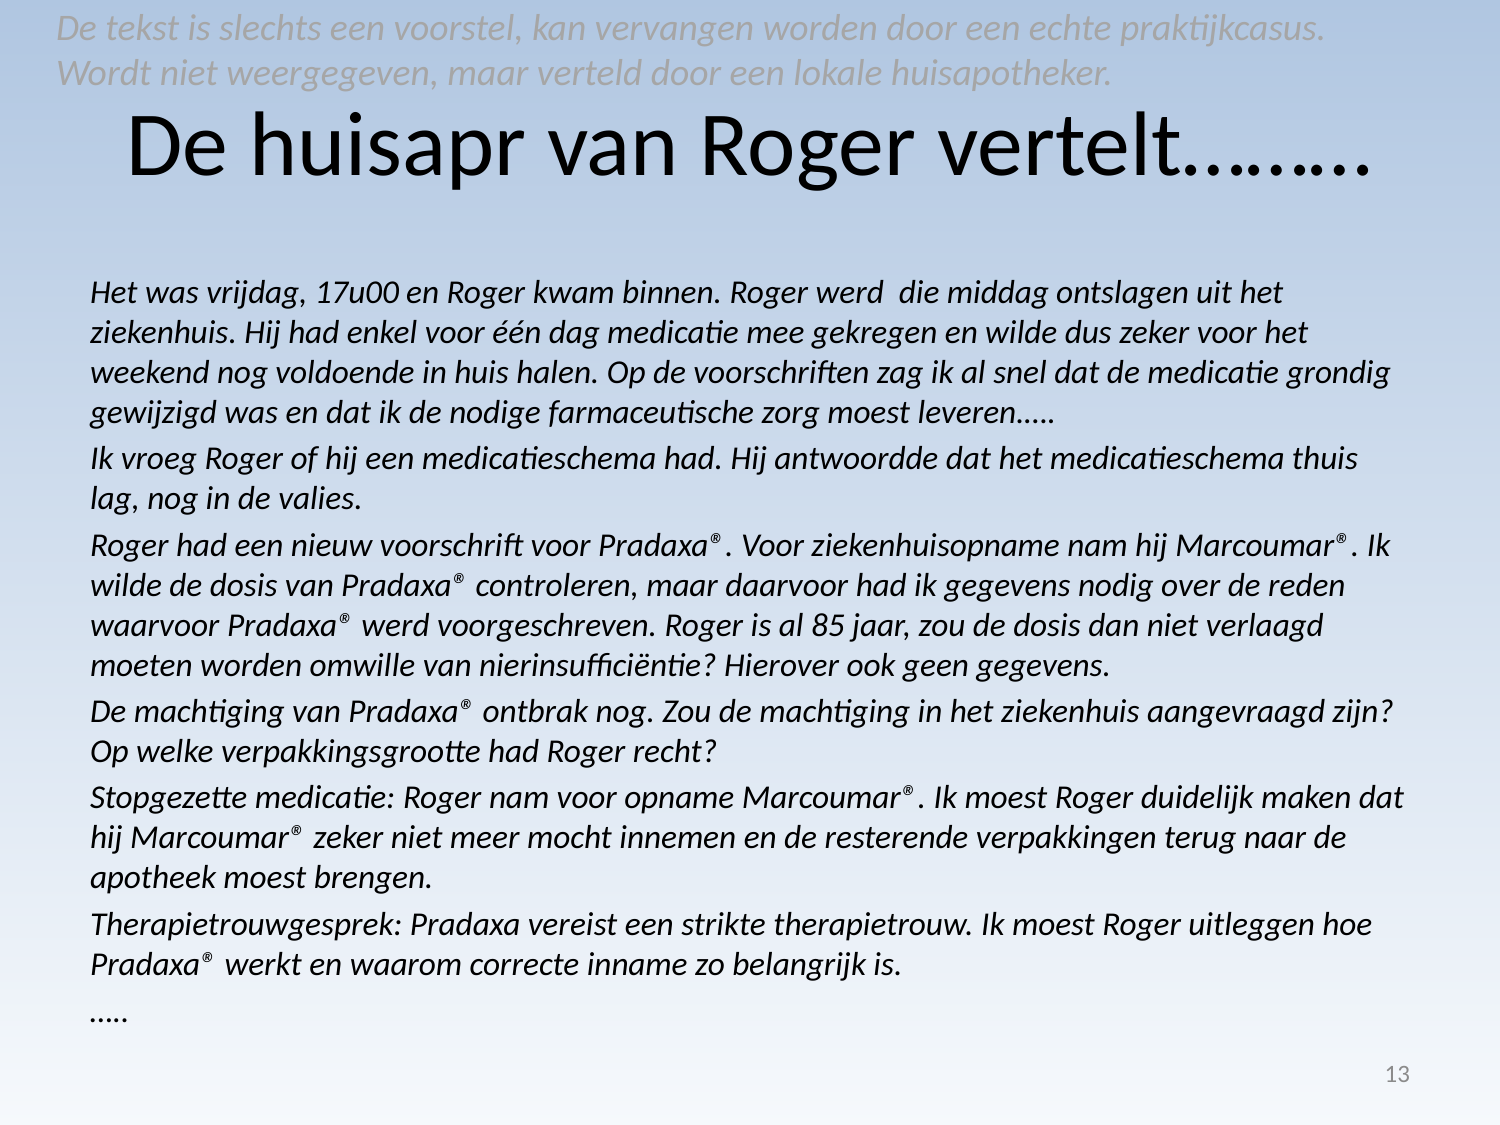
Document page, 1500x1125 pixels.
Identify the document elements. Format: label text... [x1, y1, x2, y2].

list Het was vrijdag, 17u00 en Roger kwam binnen. Roger werd die middag ontslagen uit het ziekenhuis. Hij had enkel voor één dag medicatie mee gekregen en wilde dus zeker voor het weekend nog voldoende in huis halen. Op de voorschriften zag ik al snel dat de medicatie grondig gewijzigd was en dat ik de nodige farmaceutische zorg moest leveren.…. Ik vroeg Roger of hij een medicatieschema had. Hij antwoordde dat het medicatieschema thuis lag, nog in de valies. Roger had een nieuw voorschrift voor Pradaxa®. Voor ziekenhuisopname nam hij Marcoumar®. Ik wilde de dosis van Pradaxa® controleren, maar daarvoor had ik gegevens nodig over de reden waarvoor Pradaxa® werd voorgeschreven. Roger is al 85 jaar, zou de dosis dan niet verlaagd moeten worden omwille van nierinsufficiëntie? Hierover ook geen gegevens. De machtiging van Pradaxa® ontbrak nog. Zou de machtiging in het ziekenhuis aangevraagd zijn? Op welke verpakkingsgrootte had Roger recht? Stopgezette medicatie: Roger nam voor opname Marcoumar®. Ik moest Roger duidelijk maken dat hij Marcoumar® zeker niet meer mocht innemen en de resterende verpakkingen terug naar de apotheek moest brengen. Therapietrouwgesprek: Pradaxa vereist een strikte therapietrouw. Ik moest Roger uitleggen hoe Pradaxa® werkt en waarom correcte inname zo belangrijk is. ….. [75, 262, 1425, 953]
slide_number 13 [1074, 1042, 1425, 1103]
title De huisapr van Roger vertelt……… [75, 101, 1425, 233]
text_box De tekst is slechts een voorstel, kan vervangen worden door een echte praktijkcasus. Wordt niet weergegeven, maar verteld door een lokale huisapotheker. [41, 0, 1425, 101]
